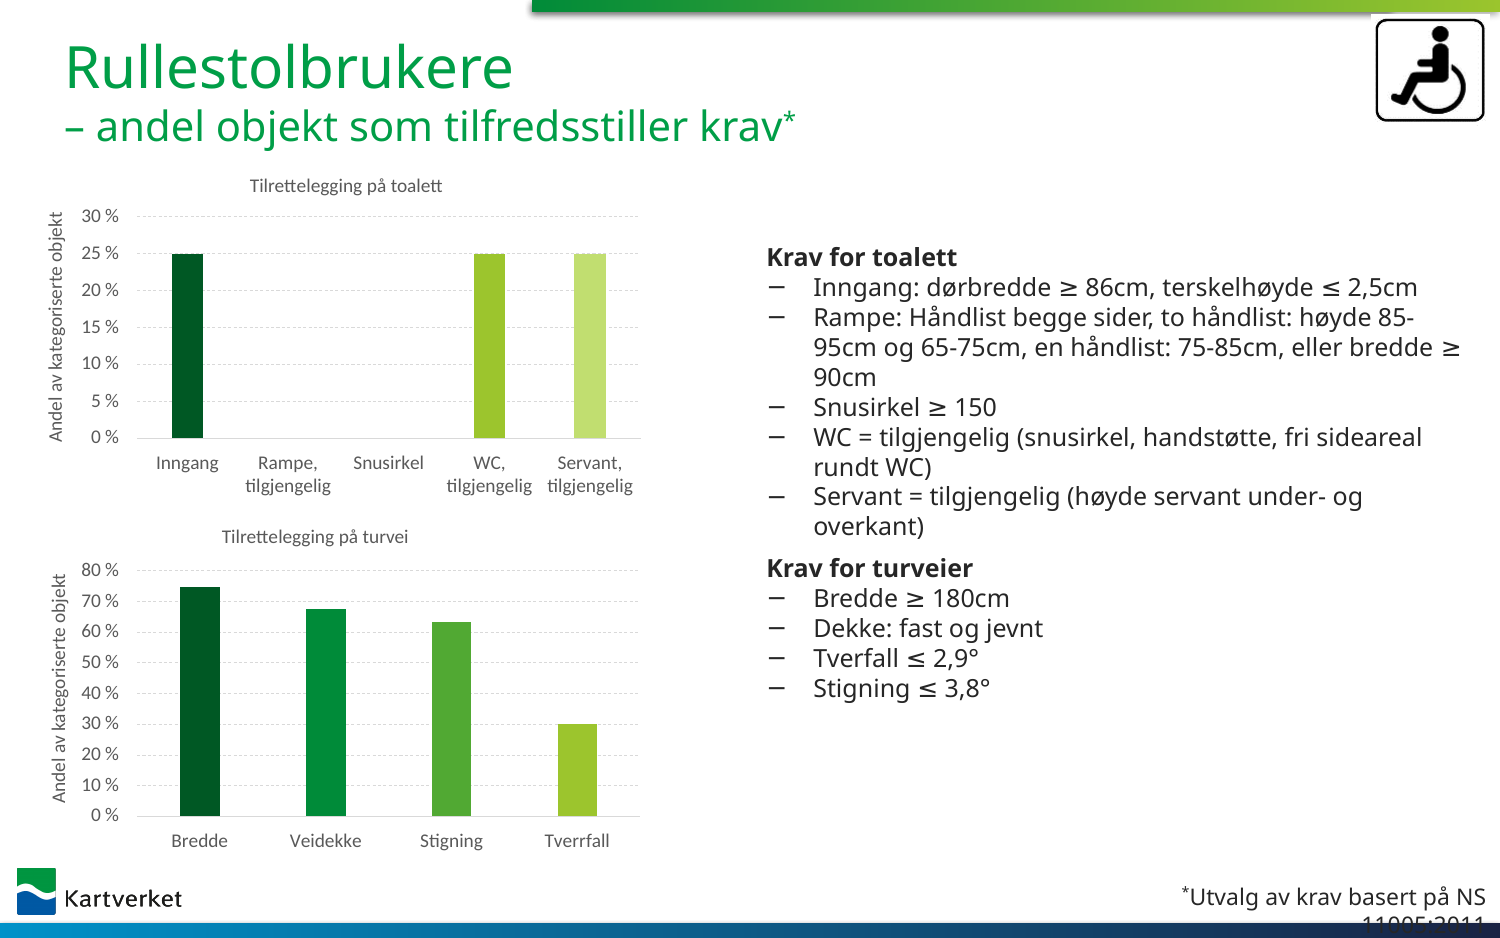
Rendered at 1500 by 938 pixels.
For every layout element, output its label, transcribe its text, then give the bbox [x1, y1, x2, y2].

text_box Krav for toalett Inngang: dørbredde ≥ 86cm, terskelhøyde ≤ 2,5cm Rampe: Håndlist begge sider, to håndlist: høyde 85-95cm og 65-75cm, en håndlist: 75-85cm, eller bredde ≥ 90cm Snusirkel ≥ 150 WC = tilgjengelig (snusirkel, handstøtte, fri sideareal rundt WC) Servant = tilgjengelig (høyde servant under- og overkant) [751, 234, 1483, 545]
text_box Rullestolbrukere – andel objekt som tilfredsstiller krav* [49, 14, 1431, 158]
picture [1371, 13, 1491, 127]
text_box *Utvalg av krav basert på NS 11005:2011 [1068, 873, 1500, 938]
picture [41, 166, 652, 505]
text_box Krav for turveier Bredde ≥ 180cm Dekke: fast og jevnt Tverfall ≤ 2,9° Stigning ≤ 3,8° [751, 545, 1483, 710]
picture [41, 520, 652, 859]
